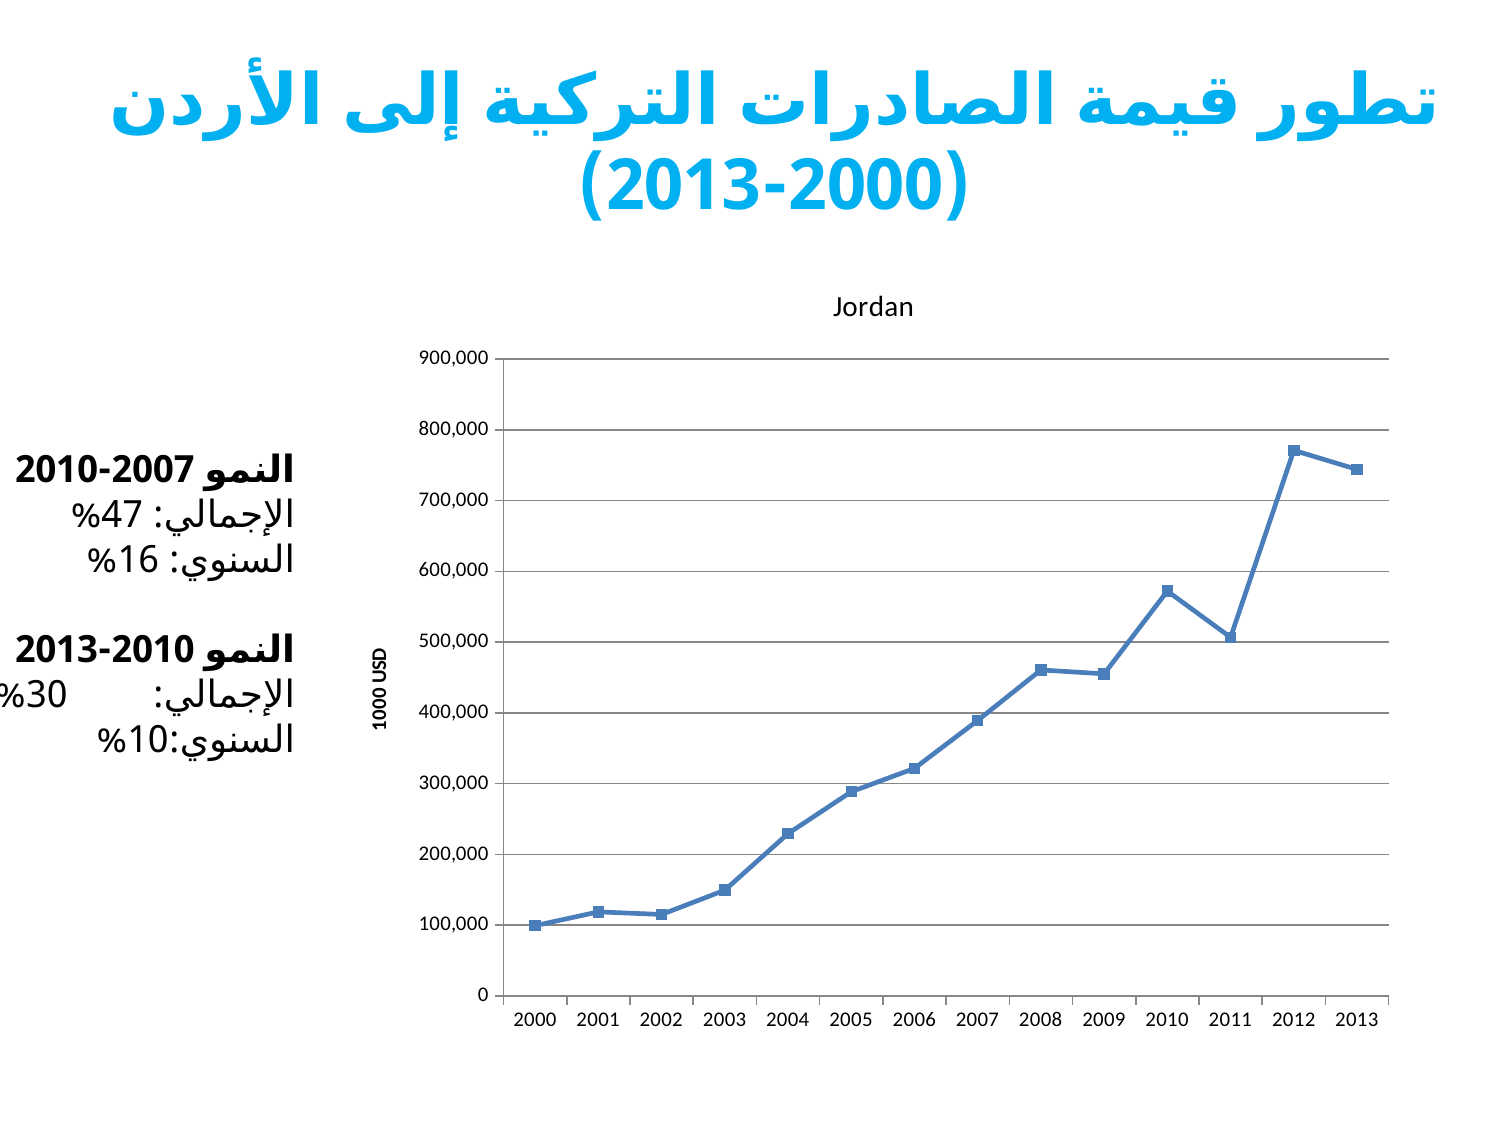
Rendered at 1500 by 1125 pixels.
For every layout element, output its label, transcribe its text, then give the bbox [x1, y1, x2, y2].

title تطور قيمة الصادرات التركية إلى الأردن (2000-2013) [75, 45, 1475, 233]
chart [337, 262, 1411, 1048]
text_box النمو 2007-2010 الإجمالي: 47% السنوي: 16% النمو 2010-2013 الإجمالي: 30% السنوي: 10% [0, 437, 310, 768]
